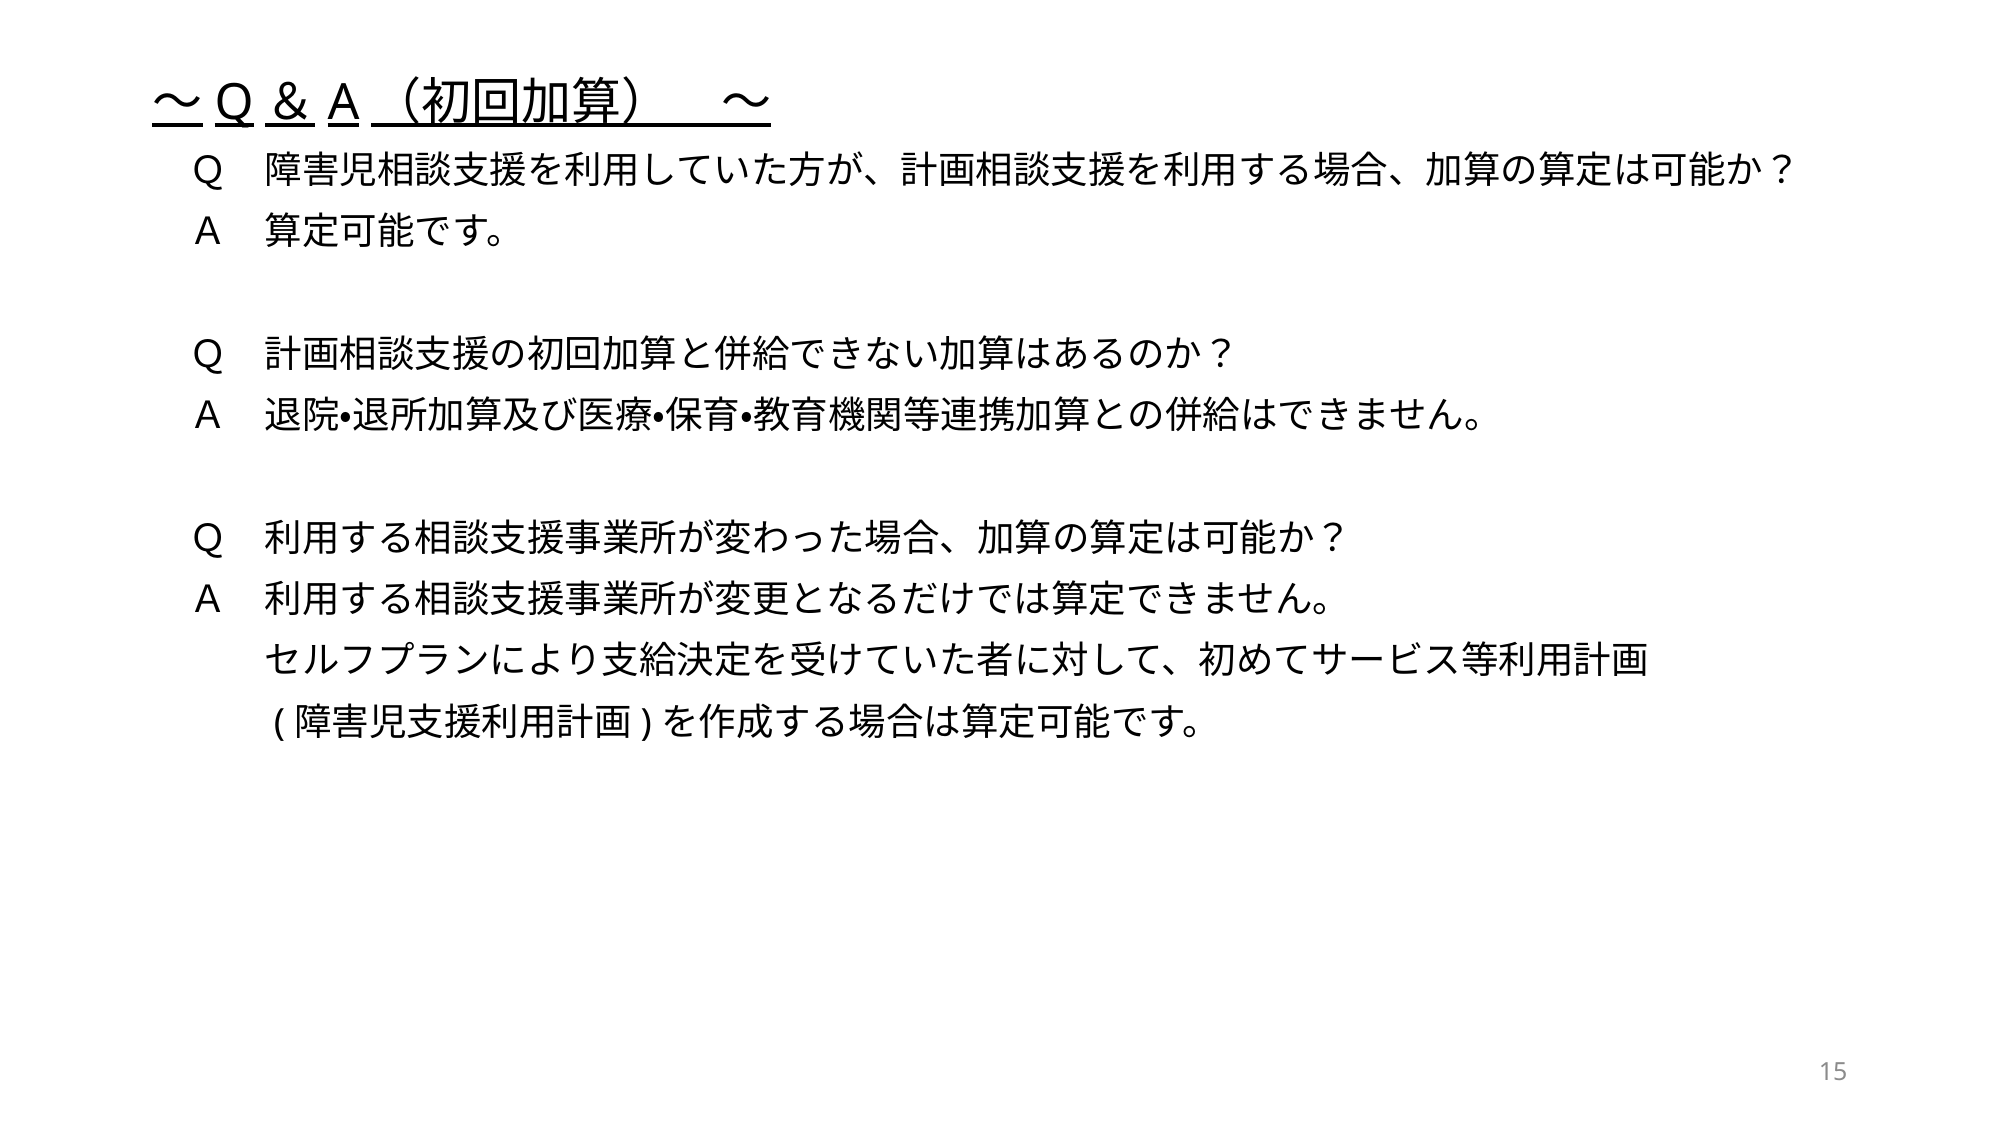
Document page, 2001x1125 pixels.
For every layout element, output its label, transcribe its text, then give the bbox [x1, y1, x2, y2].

list ～Q＆A（初回加算） ～ Ｑ 障害児相談支援を利用していた方が、計画相談支援を利用する場合、加算の算定は可能か？ Ａ 算定可能です。 Ｑ 計画相談支援の初回加算と併給できない加算はあるのか？ Ａ 退院・退所加算及び医療・保育・教育機関等連携加算との併給はできません。 Ｑ 利用する相談支援事業所が変わった場合、加算の算定は可能か？ Ａ 利用する相談支援事業所が変更となるだけでは算定できません。 セルフプランにより支給決定を受けていた者に対して、初めてサービス等利用計画 (障害児支援利用計画)を作成する場合は算定可能です。 [137, 68, 1863, 1014]
slide_number 15 [1412, 1042, 1863, 1103]
